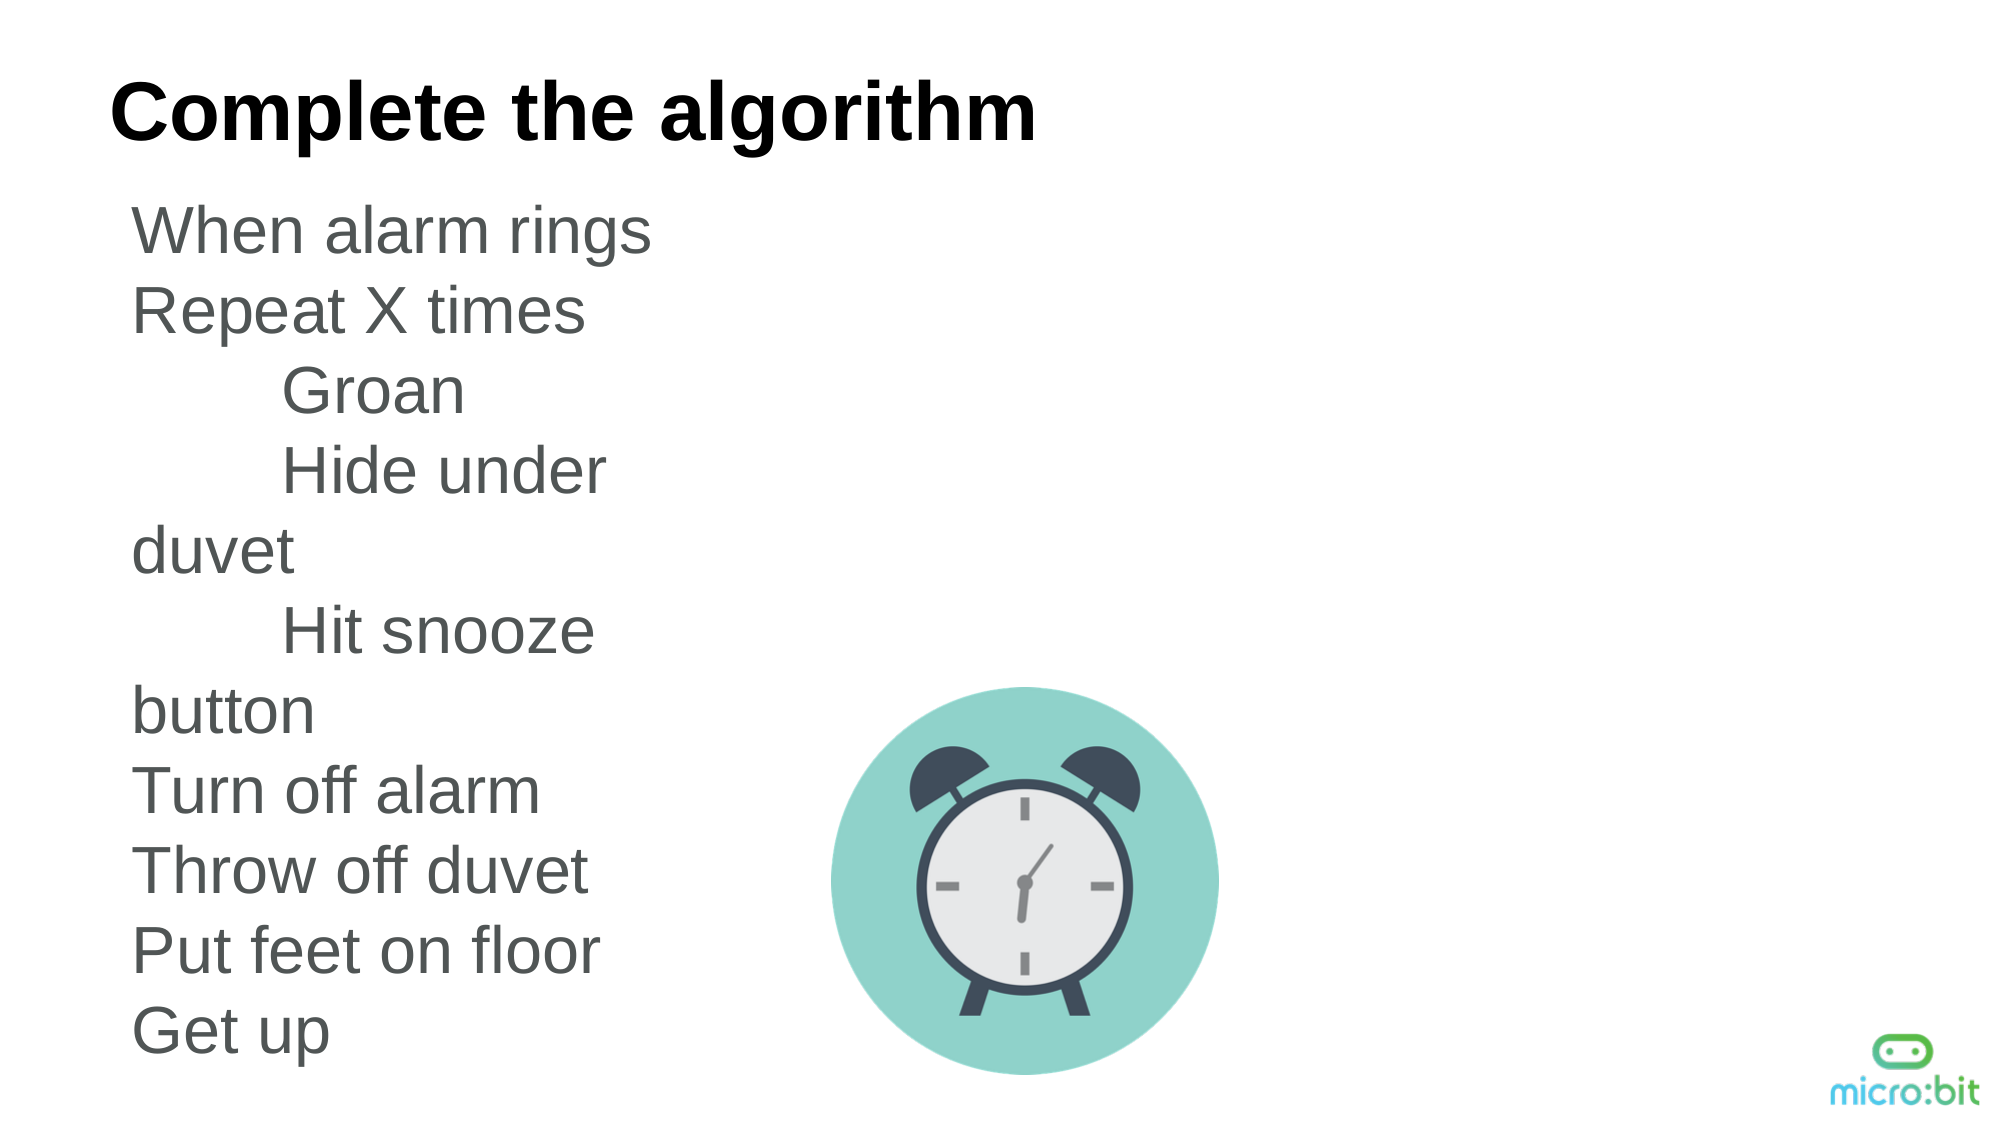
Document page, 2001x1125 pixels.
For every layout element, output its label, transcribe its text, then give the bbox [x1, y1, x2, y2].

picture [831, 687, 1220, 1076]
text_box Complete the algorithm [0, 0, 1462, 265]
picture [1830, 1029, 1980, 1106]
text_box When alarm rings Repeat X times Groan Hide under duvet Hit snooze button Turn off alarm Throw off duvet Put feet on floor Get up [116, 114, 782, 1125]
